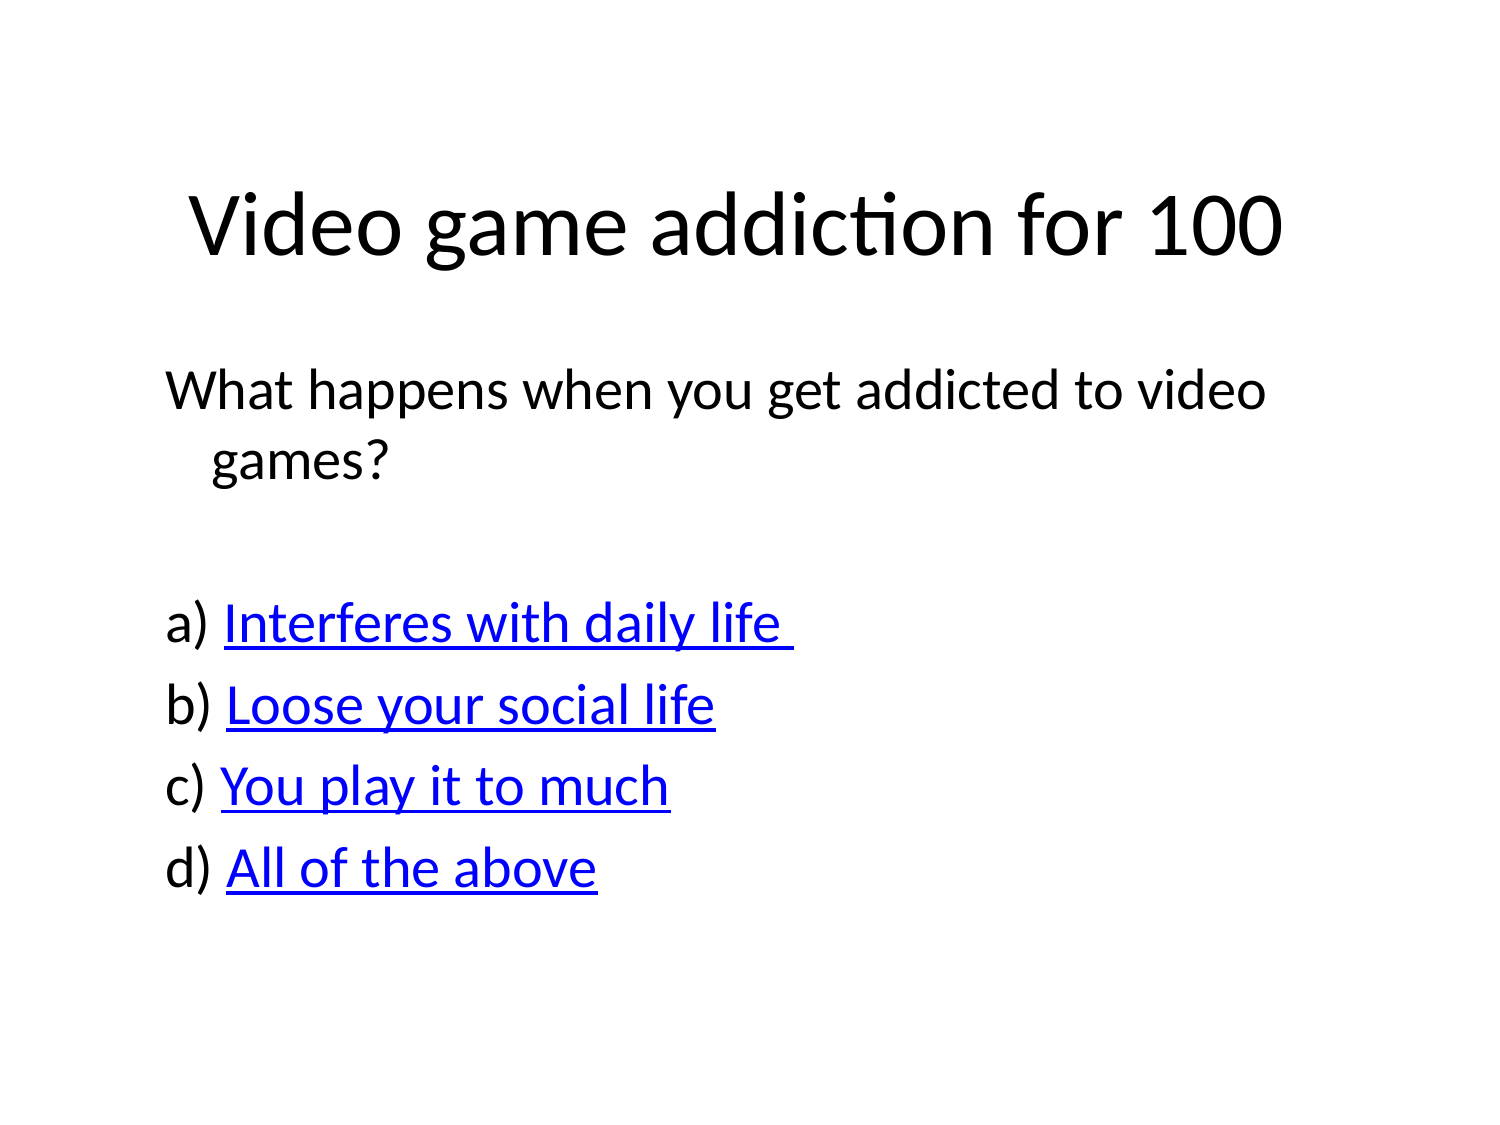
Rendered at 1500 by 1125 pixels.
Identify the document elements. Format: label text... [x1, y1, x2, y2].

title Video game addiction for 100 [62, 125, 1413, 313]
list What happens when you get addicted to video games? a) Interferes with daily life b) Loose your social life c) You play it to much d) All of the above [75, 262, 1425, 1005]
